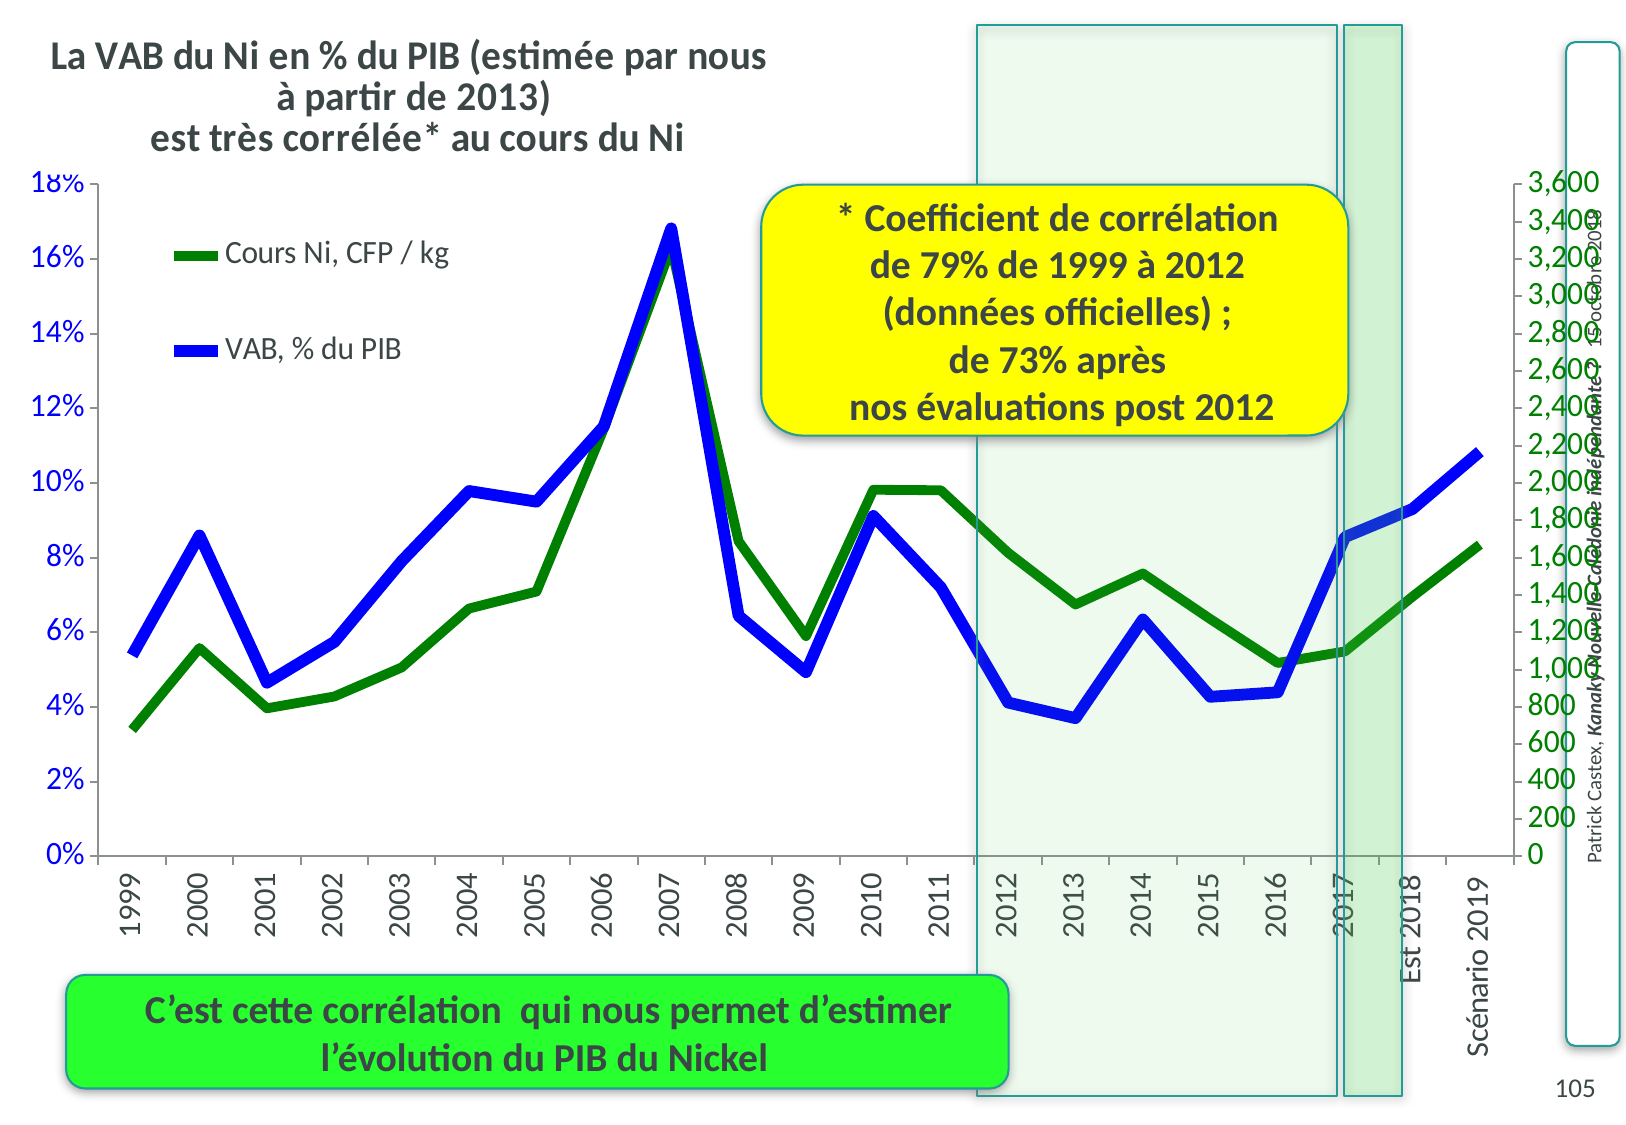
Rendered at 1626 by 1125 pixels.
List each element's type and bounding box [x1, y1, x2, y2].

chart [22, 16, 1601, 1112]
